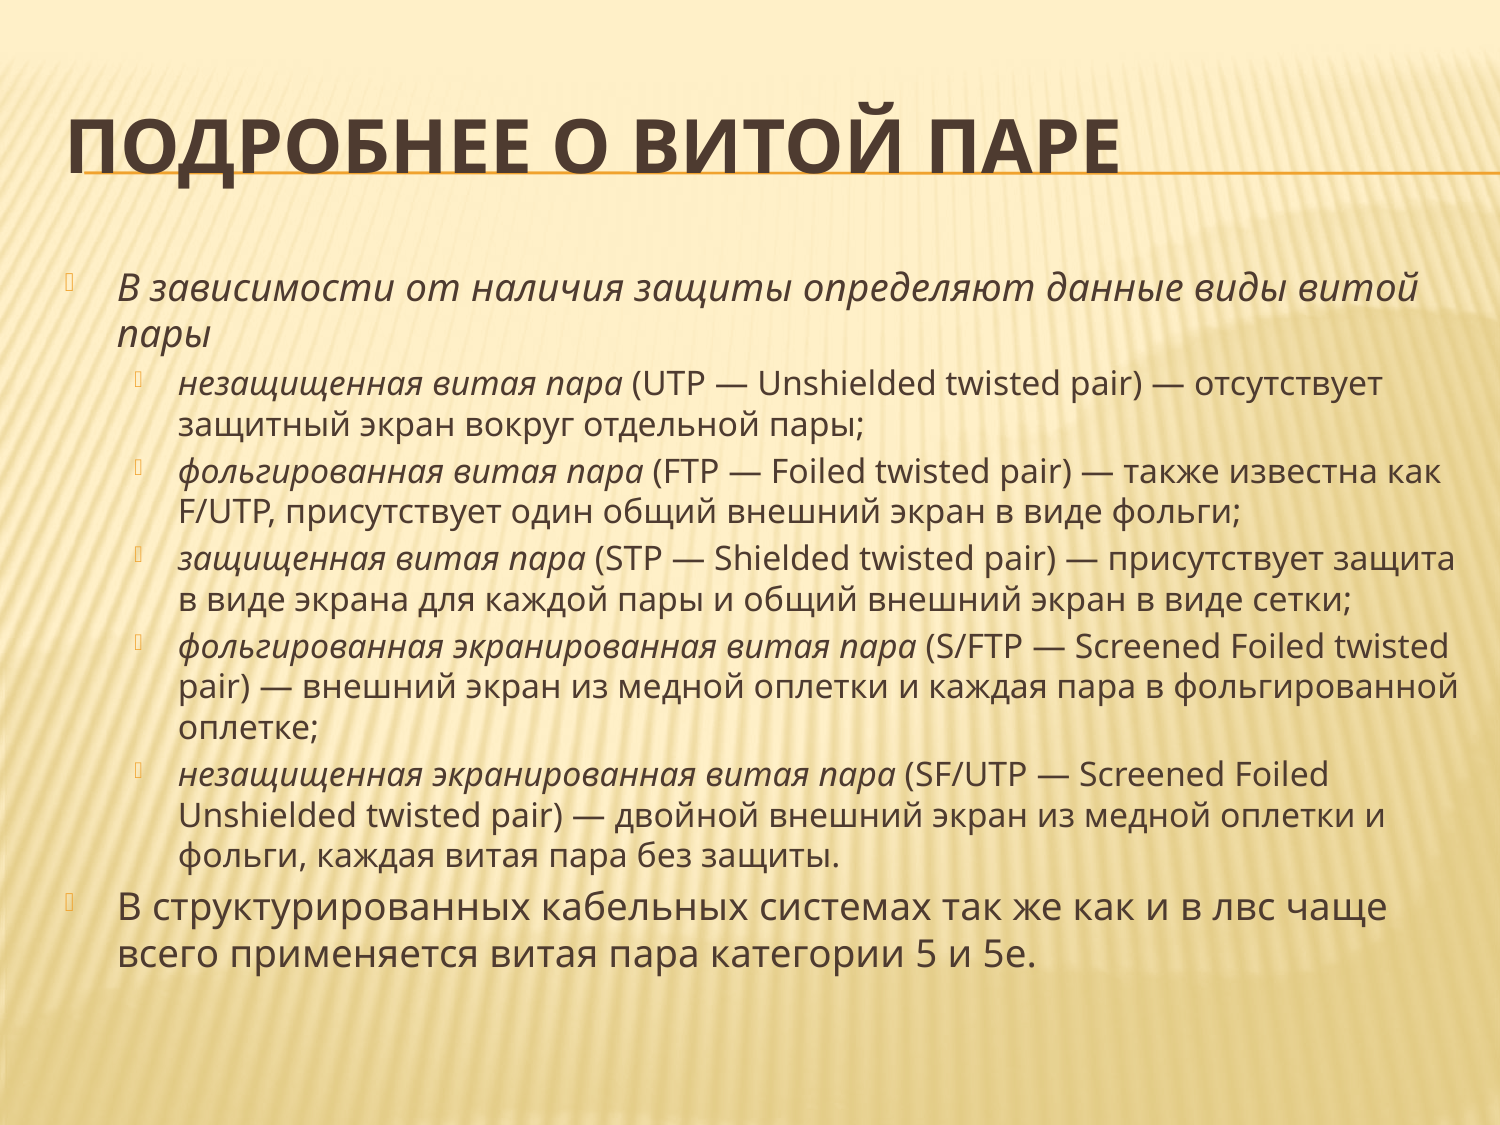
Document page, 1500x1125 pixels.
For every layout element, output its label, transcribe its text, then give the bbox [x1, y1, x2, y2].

title Подробнее о витой паре [50, 75, 1475, 213]
list В зависимости от наличия защиты определяют данные виды витой пары незащищенная витая пара (UTP — Unshielded twisted pair) — отсутствует защитный экран вокруг отдельной пары; фольгированная витая пара (FTP — Foiled twisted pair) — также известна как F/UTP, присутствует один общий внешний экран в виде фольги; защищенная витая пара (STP — Shielded twisted pair) — присутствует защита в виде экрана для каждой пары и общий внешний экран в виде сетки; фольгированная экранированная витая пара (S/FTP — Screened Foiled twisted pair) — внешний экран из медной оплетки и каждая пара в фольгированной оплетке; незащищенная экранированная витая пара (SF/UTP — Screened Foiled Unshielded twisted pair) — двойной внешний экран из медной оплетки и фольги, каждая витая пара без защиты. В структурированных кабельных системах так же как и в лвс чаще всего применяется витая пара категории 5 и 5е. [50, 254, 1475, 998]
